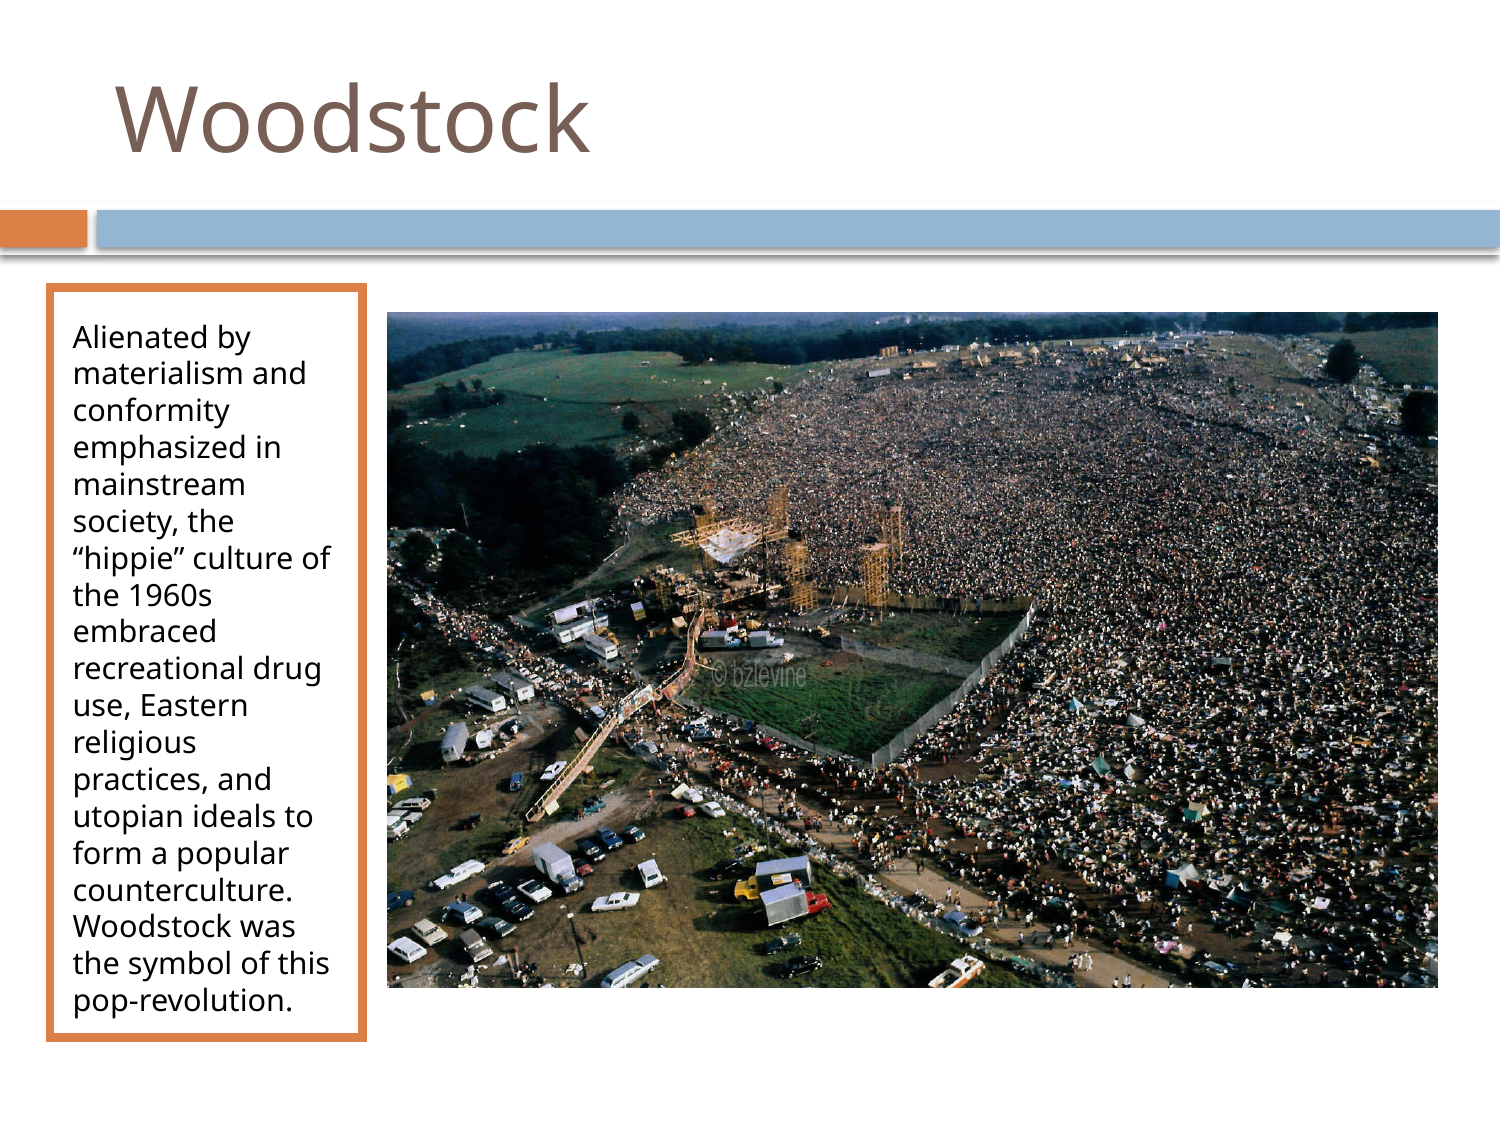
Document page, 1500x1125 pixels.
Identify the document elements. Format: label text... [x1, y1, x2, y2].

list Alienated by materialism and conformity emphasized in mainstream society, the “hippie” culture of the 1960s embraced recreational drug use, Eastern religious practices, and utopian ideals to form a popular counterculture. Woodstock was the symbol of this pop-revolution. [46, 283, 367, 1042]
title Woodstock [99, 44, 1425, 188]
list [387, 312, 1438, 988]
